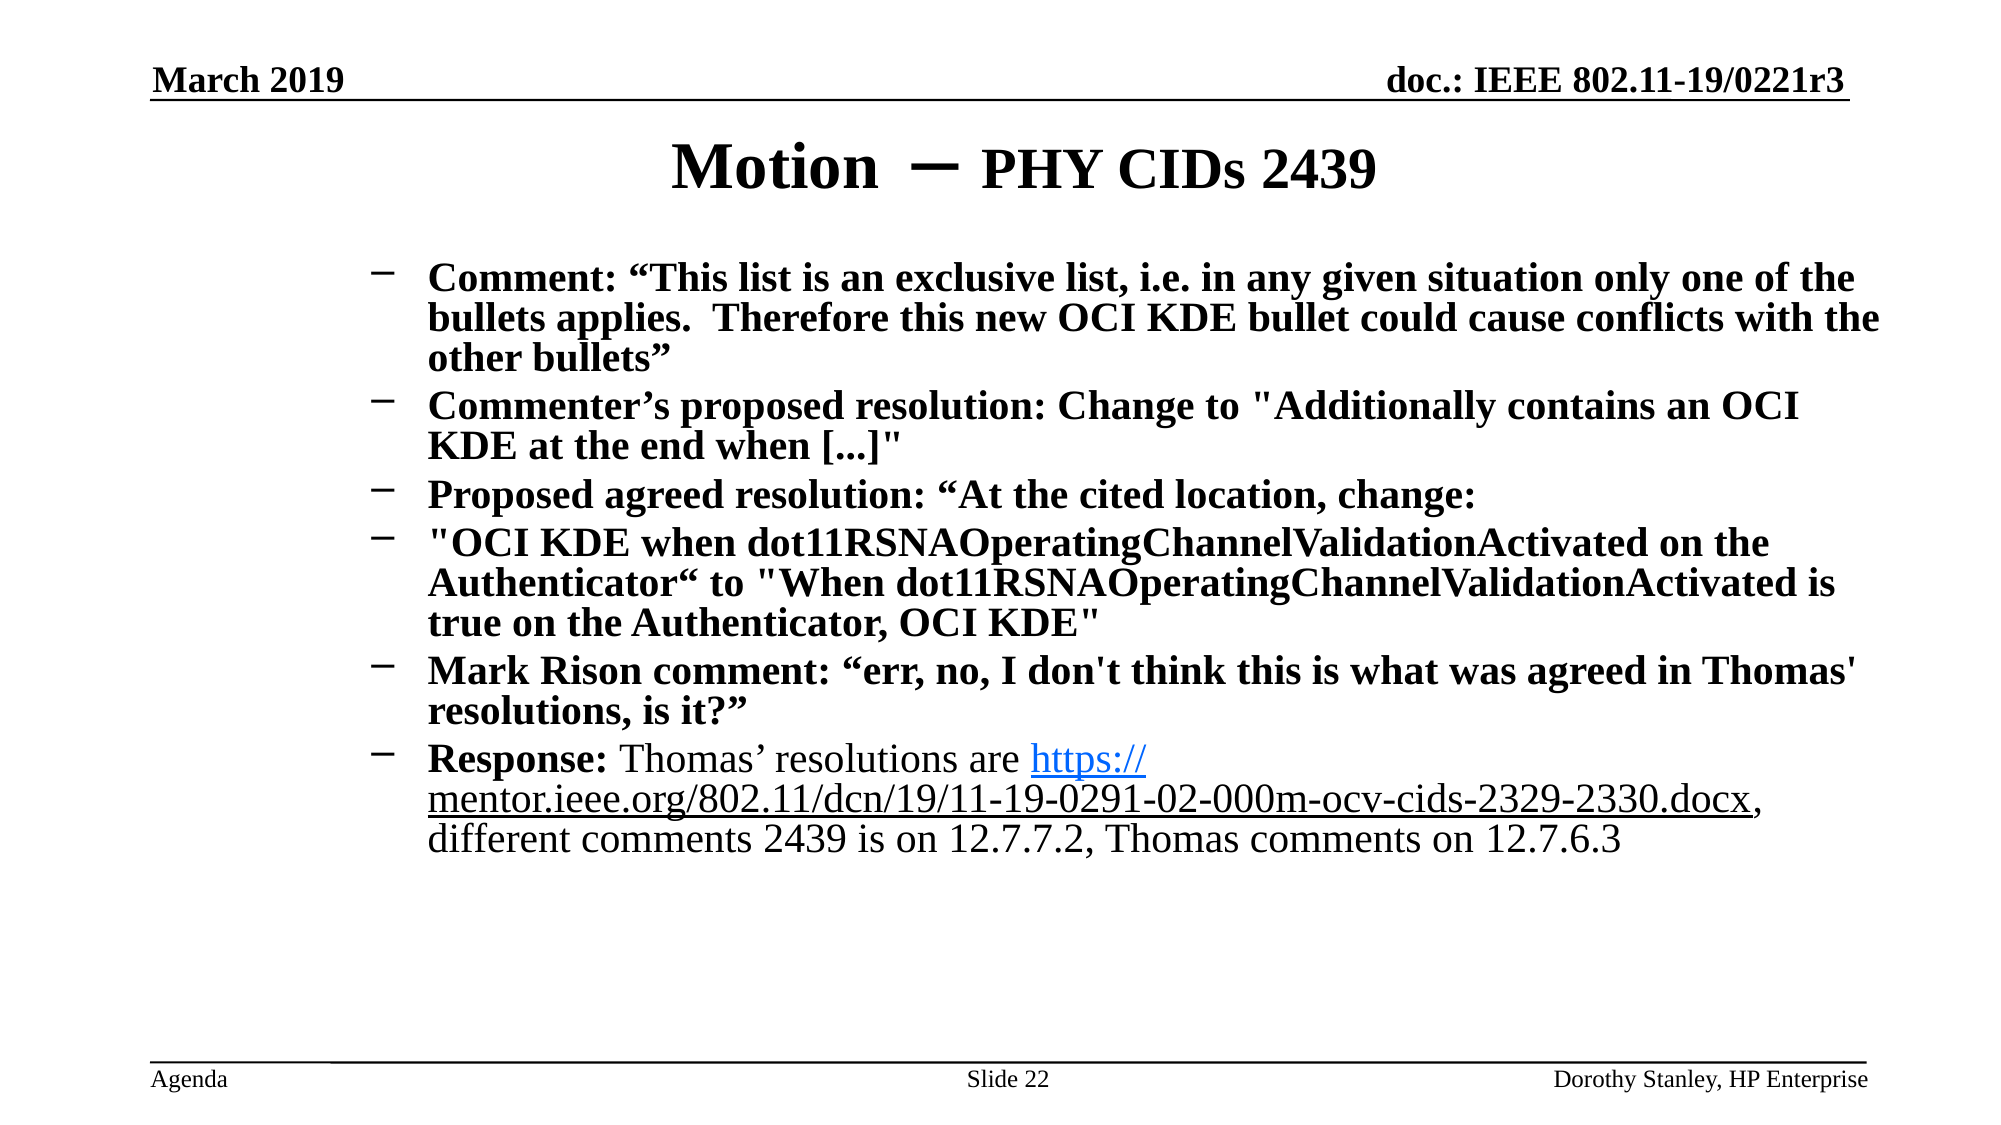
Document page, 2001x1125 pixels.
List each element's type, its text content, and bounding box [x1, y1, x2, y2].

footer Dorothy Stanley, HP Enterprise [1549, 1062, 1869, 1093]
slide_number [152, 54, 567, 100]
slide_number Slide 22 [966, 1062, 1051, 1093]
title Motion – PHY CIDs 2439 [200, 75, 1850, 250]
list Comment: “This list is an exclusive list, i.e. in any given situation only one of the bullets applies. Therefore this new OCI KDE bullet could cause conflicts with the other bullets” Commenter’s proposed resolution: Change to "Additionally contains an OCI KDE at the end when [...]" Proposed agreed resolution: “At the cited location, change: "OCI KDE when dot11RSNAOperatingChannelValidationActivated on the Authenticator“ to "When dot11RSNAOperatingChannelValidationActivated is true on the Authenticator, OCI KDE" Mark Rison comment: “err, no, I don't think this is what was agreed in Thomas' resolutions, is it?” Response: Thomas’ resolutions are https://mentor.ieee.org/802.11/dcn/19/11-19-0291-02-000m-ocv-cids-2329-2330.docx, different comments 2439 is on 12.7.7.2, Thomas comments on 12.7.6.3 [356, 251, 1911, 1038]
